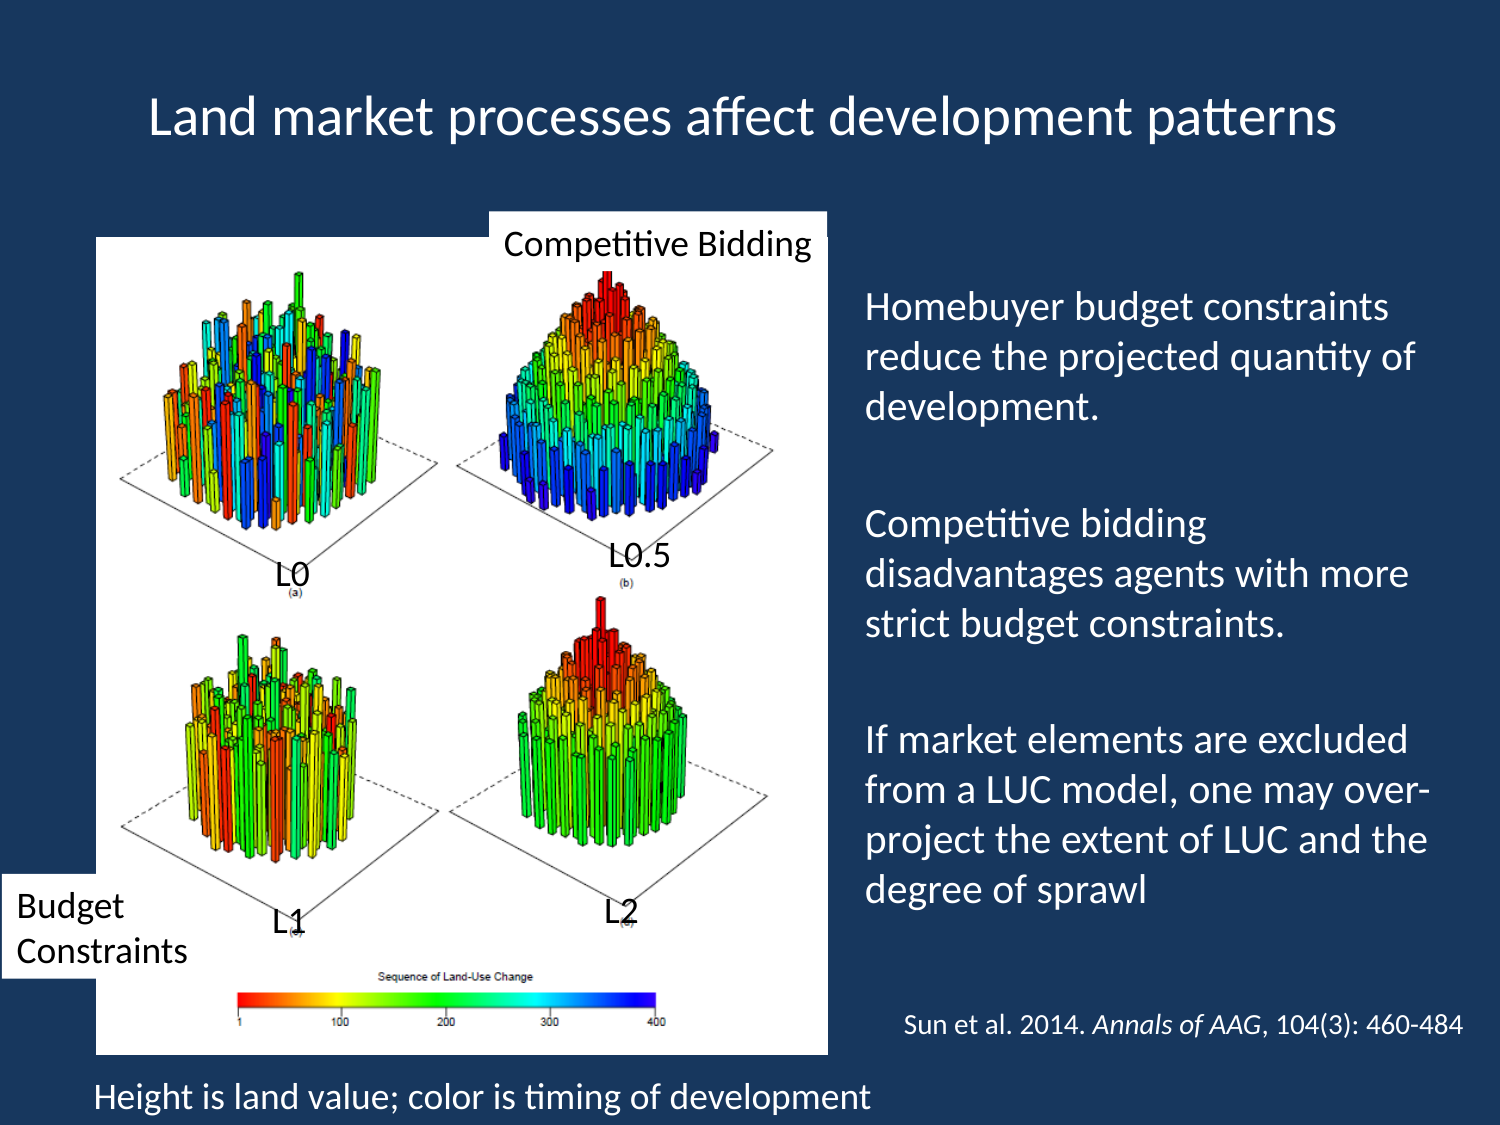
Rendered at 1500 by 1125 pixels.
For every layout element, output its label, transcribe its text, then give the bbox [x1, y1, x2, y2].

title Land market processes affect development patterns [75, 50, 1425, 176]
text_box Homebuyer budget constraints reduce the projected quantity of development. Competitive bidding disadvantages agents with more strict budget constraints. If market elements are excluded from a LUC model, one may over-project the extent of LUC and the degree of sprawl [849, 271, 1464, 1041]
text_box Budget Constraints [1, 873, 90, 979]
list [95, 237, 829, 1055]
text_box Sun et al. 2014. Annals of AAG, 104(3): 460-484 [888, 997, 1500, 1048]
text_box Competitive Bidding [489, 211, 828, 236]
text_box Height is land value; color is timing of development [78, 1064, 888, 1125]
